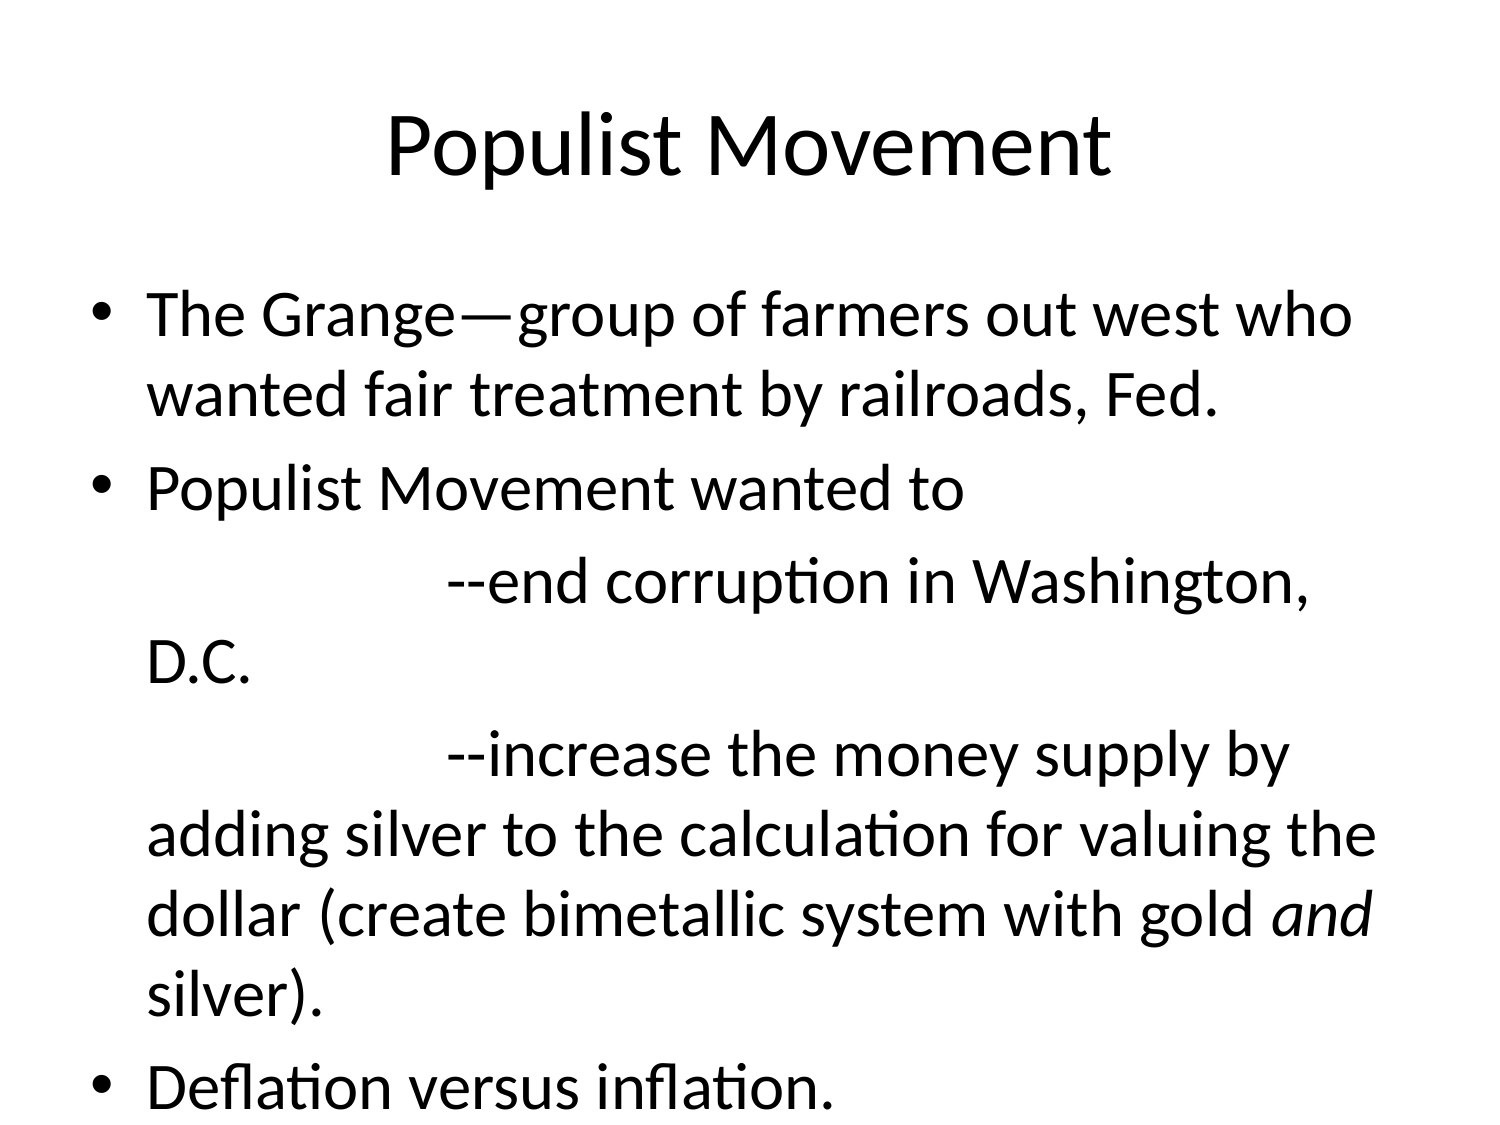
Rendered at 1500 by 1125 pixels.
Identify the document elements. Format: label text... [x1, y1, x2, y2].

title Populist Movement [75, 45, 1425, 233]
list The Grange—group of farmers out west who wanted fair treatment by railroads, Fed. Populist Movement wanted to --end corruption in Washington, D.C. --increase the money supply by adding silver to the calculation for valuing the dollar (create bimetallic system with gold and silver). Deflation versus inflation. [75, 262, 1425, 1005]
